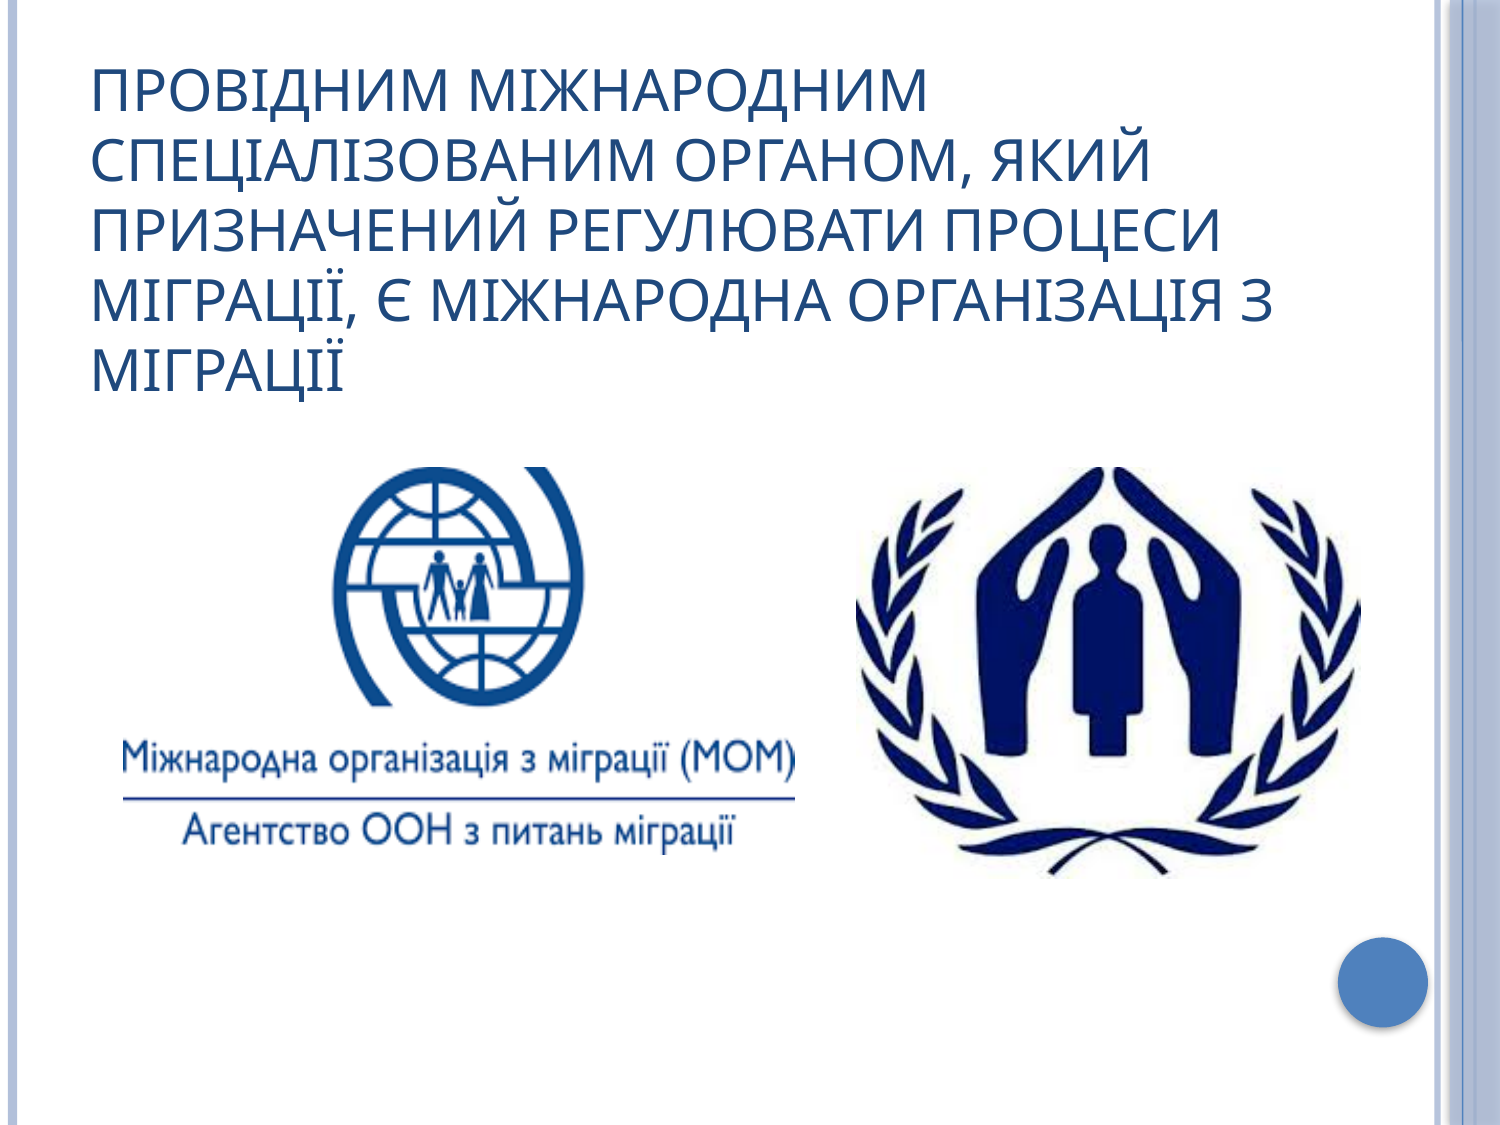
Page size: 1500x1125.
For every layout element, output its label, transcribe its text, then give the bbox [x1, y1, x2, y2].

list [123, 467, 796, 856]
title Провідним міжнародним спеціалізованим органом, який призначений регулювати процеси міграції, є Міжнародна організація з міграції [75, 45, 1425, 411]
picture [855, 467, 1361, 879]
